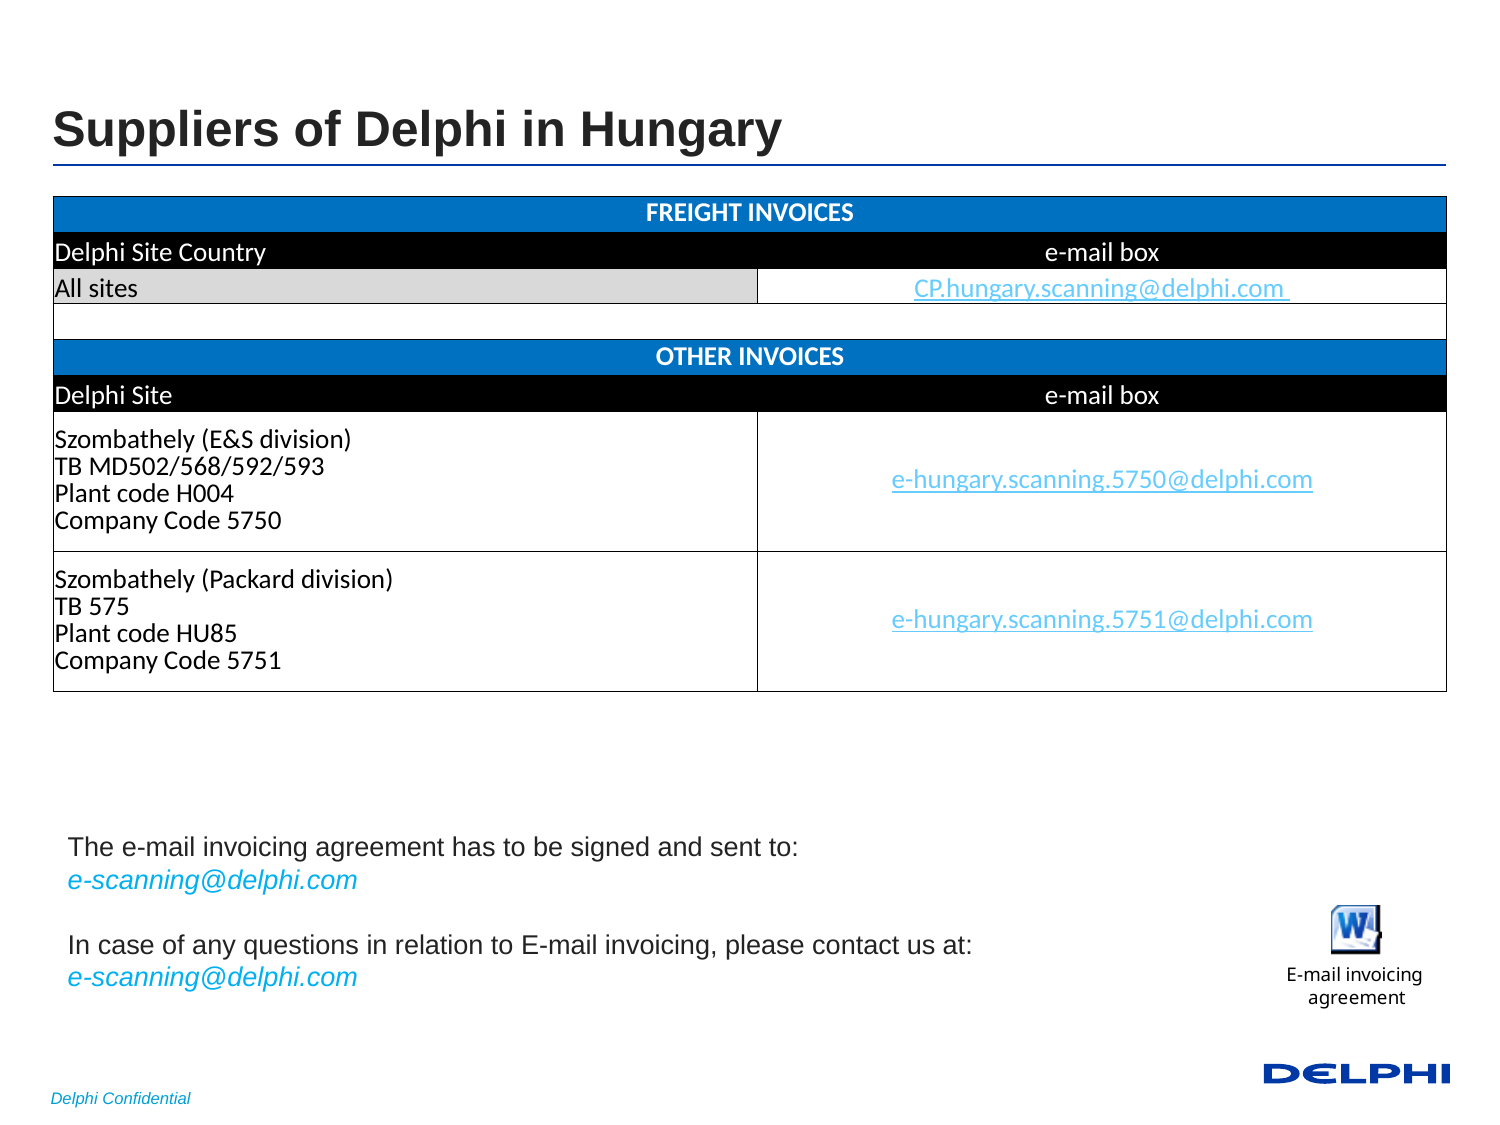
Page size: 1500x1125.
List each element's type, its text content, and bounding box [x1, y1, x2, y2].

table_cell [54, 304, 1446, 339]
table_cell Szombathely (E&S division) TB MD502/568/592/593 Plant code H004 Company Code 5750 [54, 412, 757, 551]
table_cell e-hungary.scanning.5751@delphi.com [758, 552, 1446, 691]
table_cell e-mail box [758, 233, 1446, 268]
table_header FREIGHT INVOICES [54, 197, 1446, 232]
text_box The e-mail invoicing agreement has to be signed and sent to: e-scanning@delphi.com In case of any questions in relation to E-mail invoicing, please contact us at: e-scanning@delphi.com [53, 822, 1211, 1032]
table_cell All sites [54, 269, 757, 303]
table_cell OTHER INVOICES [54, 340, 1446, 375]
table_cell e-mail box [758, 376, 1446, 411]
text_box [1281, 904, 1432, 1032]
table_cell Szombathely (Packard division) TB 575 Plant code HU85 Company Code 5751 [54, 552, 757, 691]
table_cell Delphi Site Country [54, 233, 757, 268]
table_cell CP.hungary.scanning@delphi.com [758, 269, 1446, 303]
table_cell e-hungary.scanning.5750@delphi.com [758, 412, 1446, 551]
title Suppliers of Delphi in Hungary [37, 0, 1478, 164]
table_cell Delphi Site [54, 376, 757, 411]
